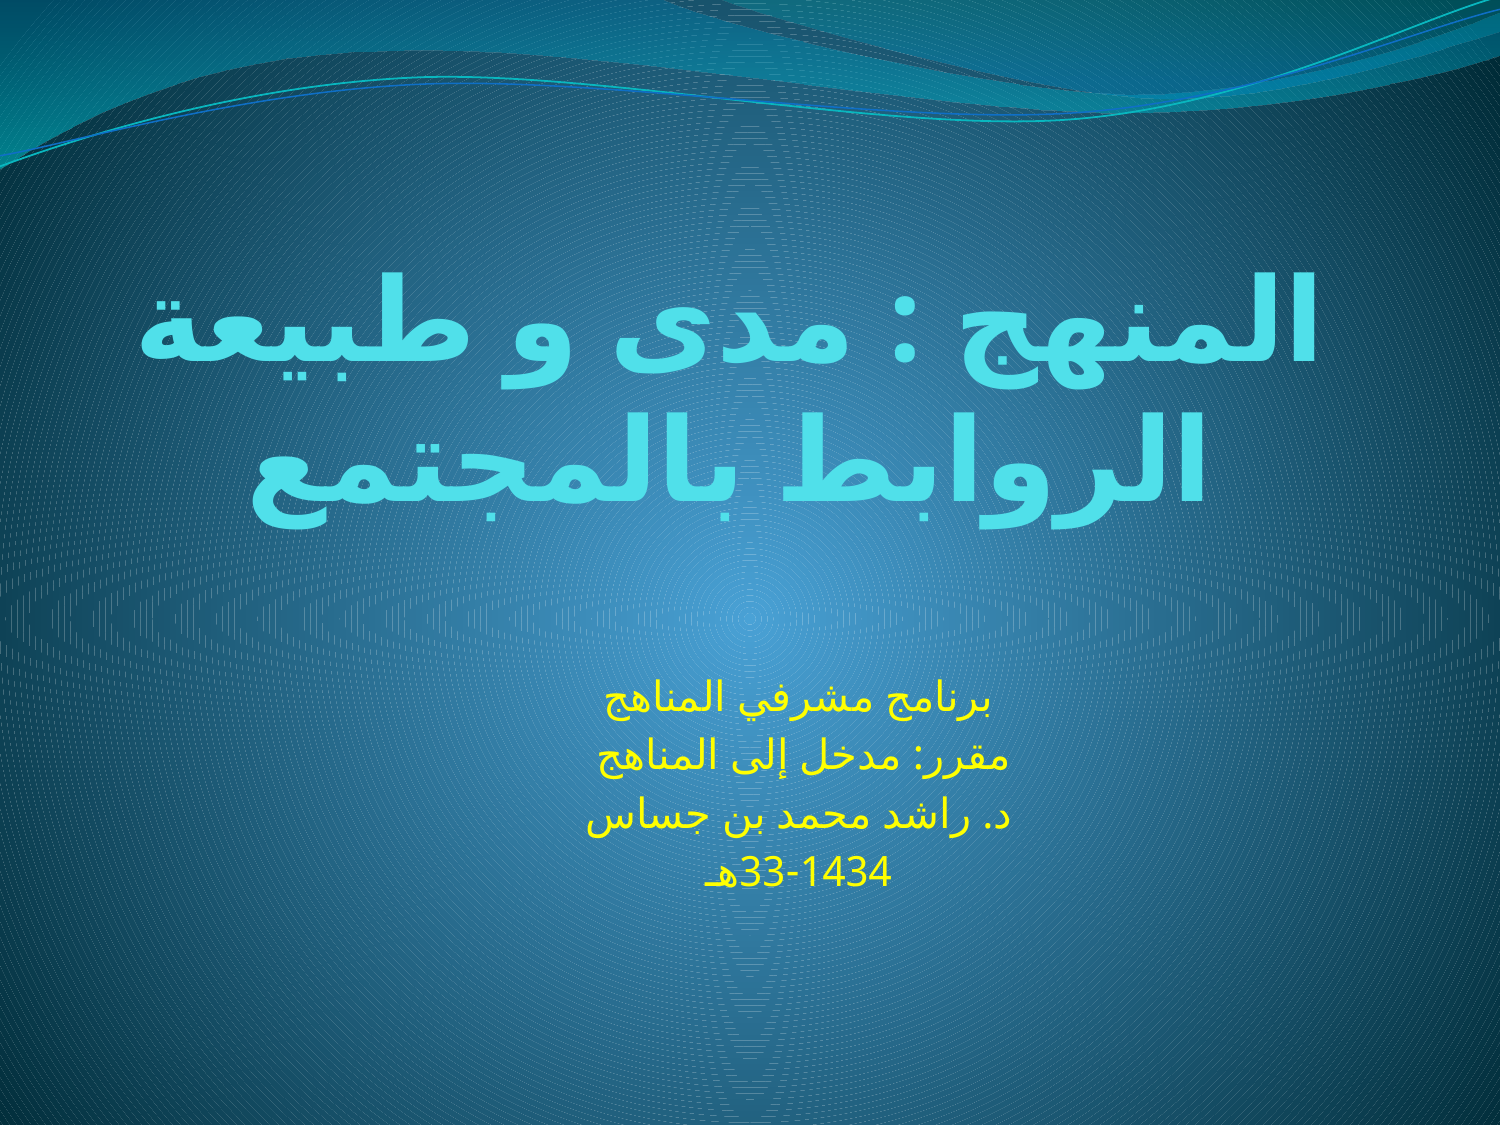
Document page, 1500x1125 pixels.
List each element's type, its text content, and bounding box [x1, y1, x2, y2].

subtitle برنامج مشرفي المناهج مقرر: مدخل إلى المناهج د. راشد محمد بن جساس 33-1434هـ [218, 662, 1376, 905]
title المنهج : مدى و طبيعة الروابط بالمجتمع [87, 224, 1376, 525]
